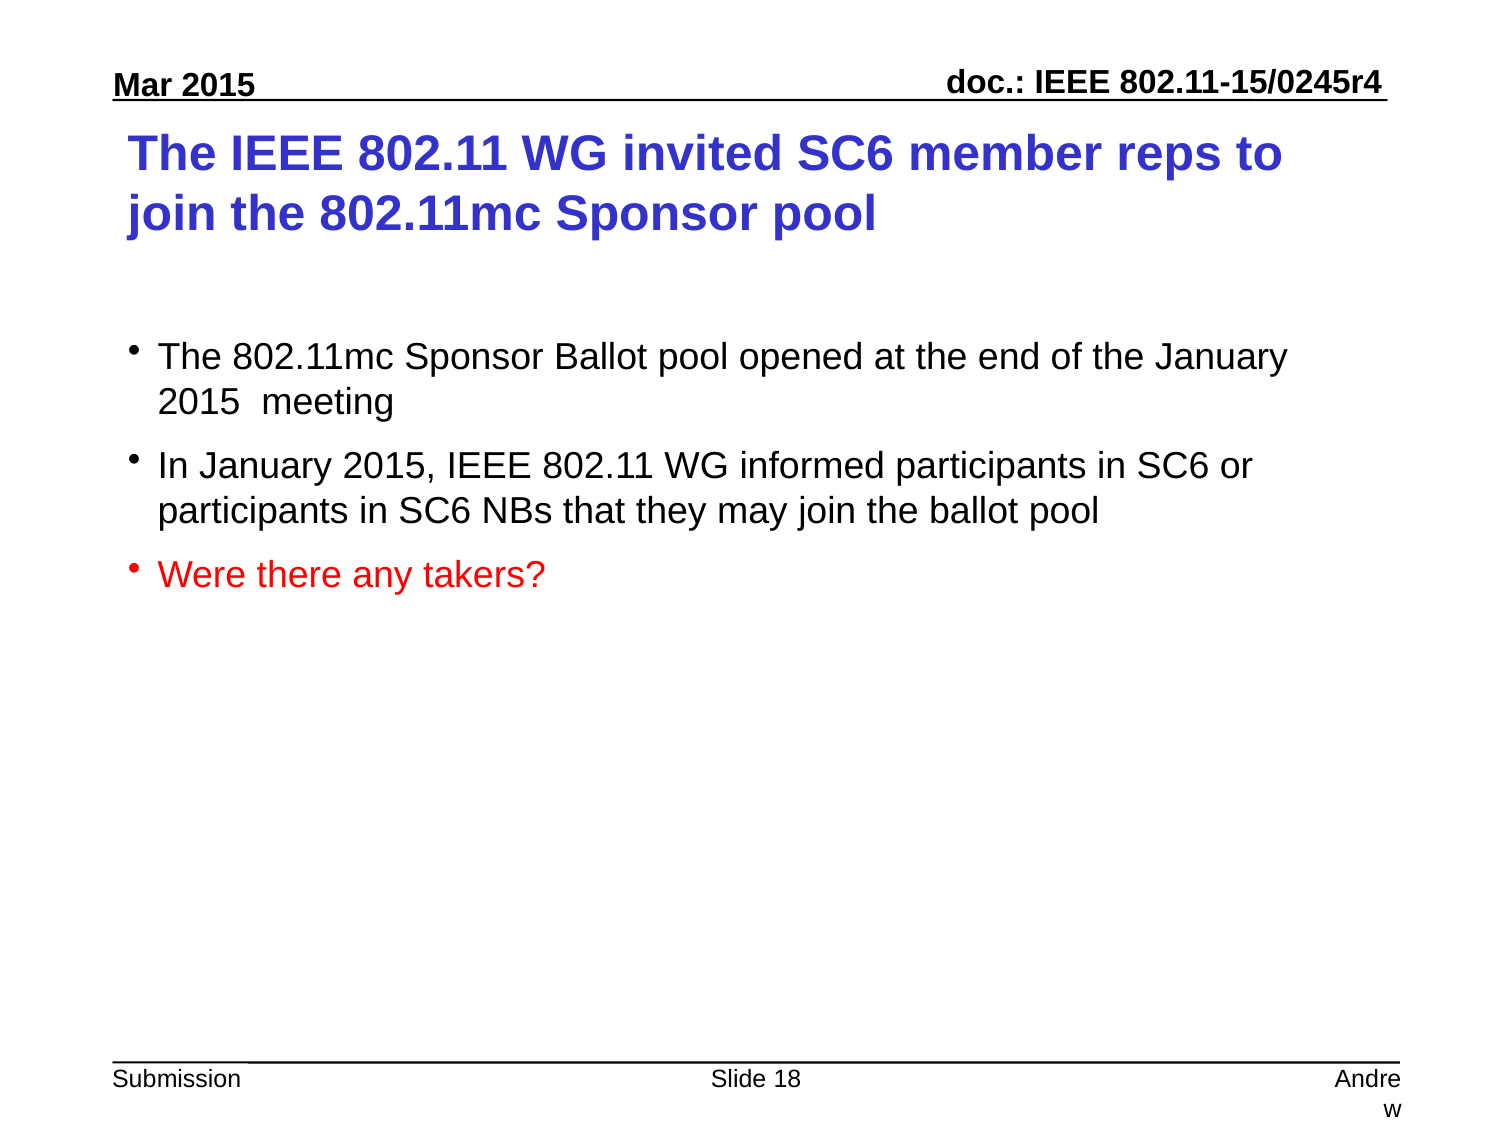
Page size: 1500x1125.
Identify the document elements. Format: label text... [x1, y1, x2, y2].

footer Andrew Myles, Cisco [1320, 1061, 1402, 1093]
list The 802.11mc Sponsor Ballot pool opened at the end of the January 2015 meeting In January 2015, IEEE 802.11 WG informed participants in SC6 or participants in SC6 NBs that they may join the ballot pool Were there any takers? [112, 324, 1388, 1000]
slide_number Slide 18 [709, 1061, 803, 1093]
title The IEEE 802.11 WG invited SC6 member reps to join the 802.11mc Sponsor pool [112, 112, 1388, 288]
